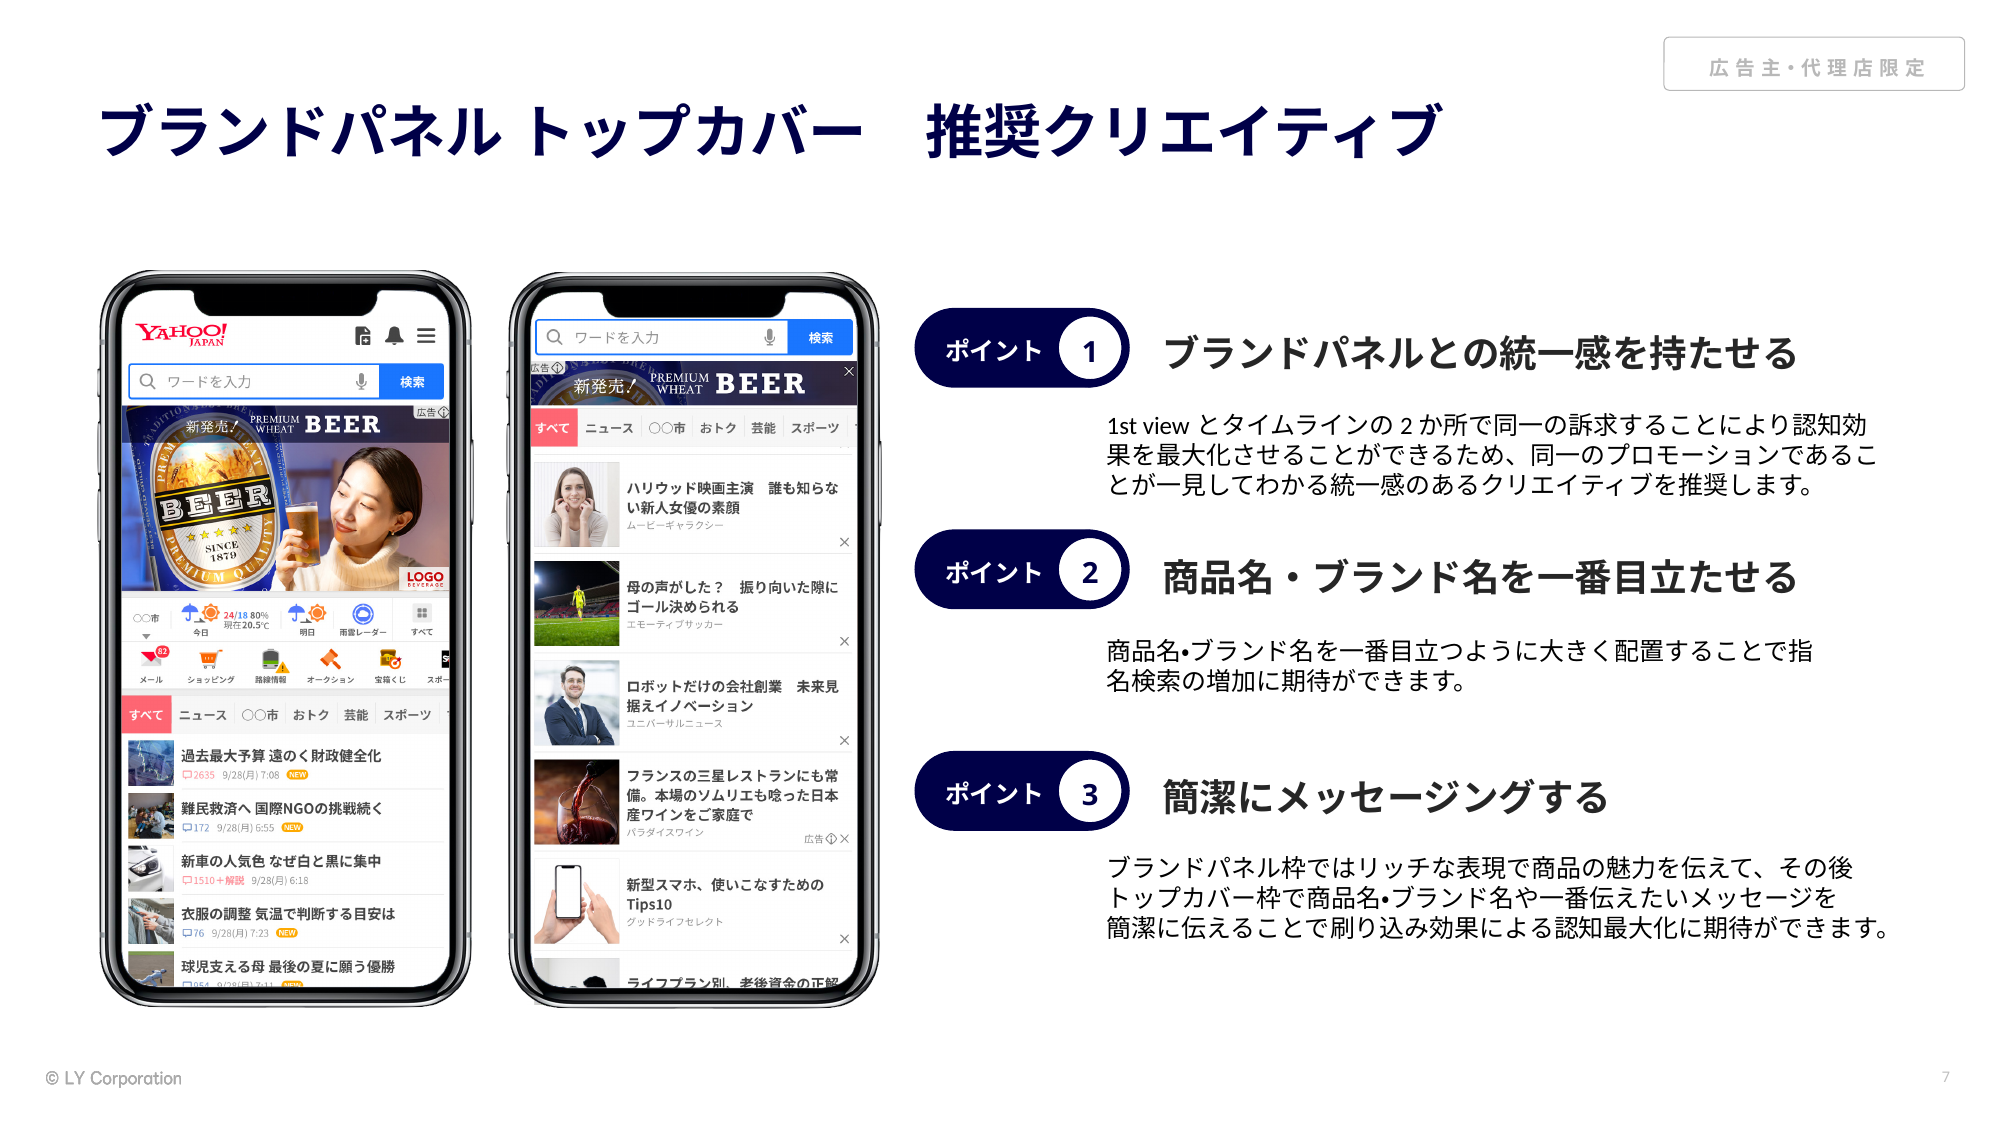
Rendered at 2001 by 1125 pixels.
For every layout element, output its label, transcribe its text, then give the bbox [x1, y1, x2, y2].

text_box ブランドパネルとの統一感を持たせる [1147, 314, 1852, 383]
text_box 2 [1053, 532, 1128, 607]
picture [46, 1071, 181, 1088]
text_box ポイント [914, 307, 1122, 388]
title ブランドパネル トップカバー 推奨クリエイティブ [96, 95, 1904, 189]
text_box 3 [1053, 753, 1128, 828]
text_box 1 [1053, 310, 1128, 385]
picture [501, 272, 890, 1023]
text_box ポイント [914, 750, 1122, 831]
text_box ブランドパネル枠ではリッチな表現で商品の魅力を伝えて、その後トップカバー枠で商品名・ブランド名や一番伝えたいメッセージを 簡潔に伝えることで刷り込み効果による認知最大化に期待ができます。 [1091, 845, 1899, 950]
text_box ポイント [914, 529, 1121, 610]
text_box 簡潔にメッセージングする [1147, 757, 1933, 826]
text_box 1st viewとタイムラインの2か所で同一の訴求することにより認知効果を最大化させることができるため、同一のプロモーションであることが一見してわかる統一感のあるクリエイティブを推奨します。 [1091, 401, 1899, 507]
text_box 商品名・ブランド名を一番目立つように大きく配置することで指名検索の増加に期待ができます。 [1091, 628, 1845, 703]
picture [92, 270, 481, 1021]
text_box 商品名・ブランド名を一番目立たせる [1147, 537, 1852, 607]
